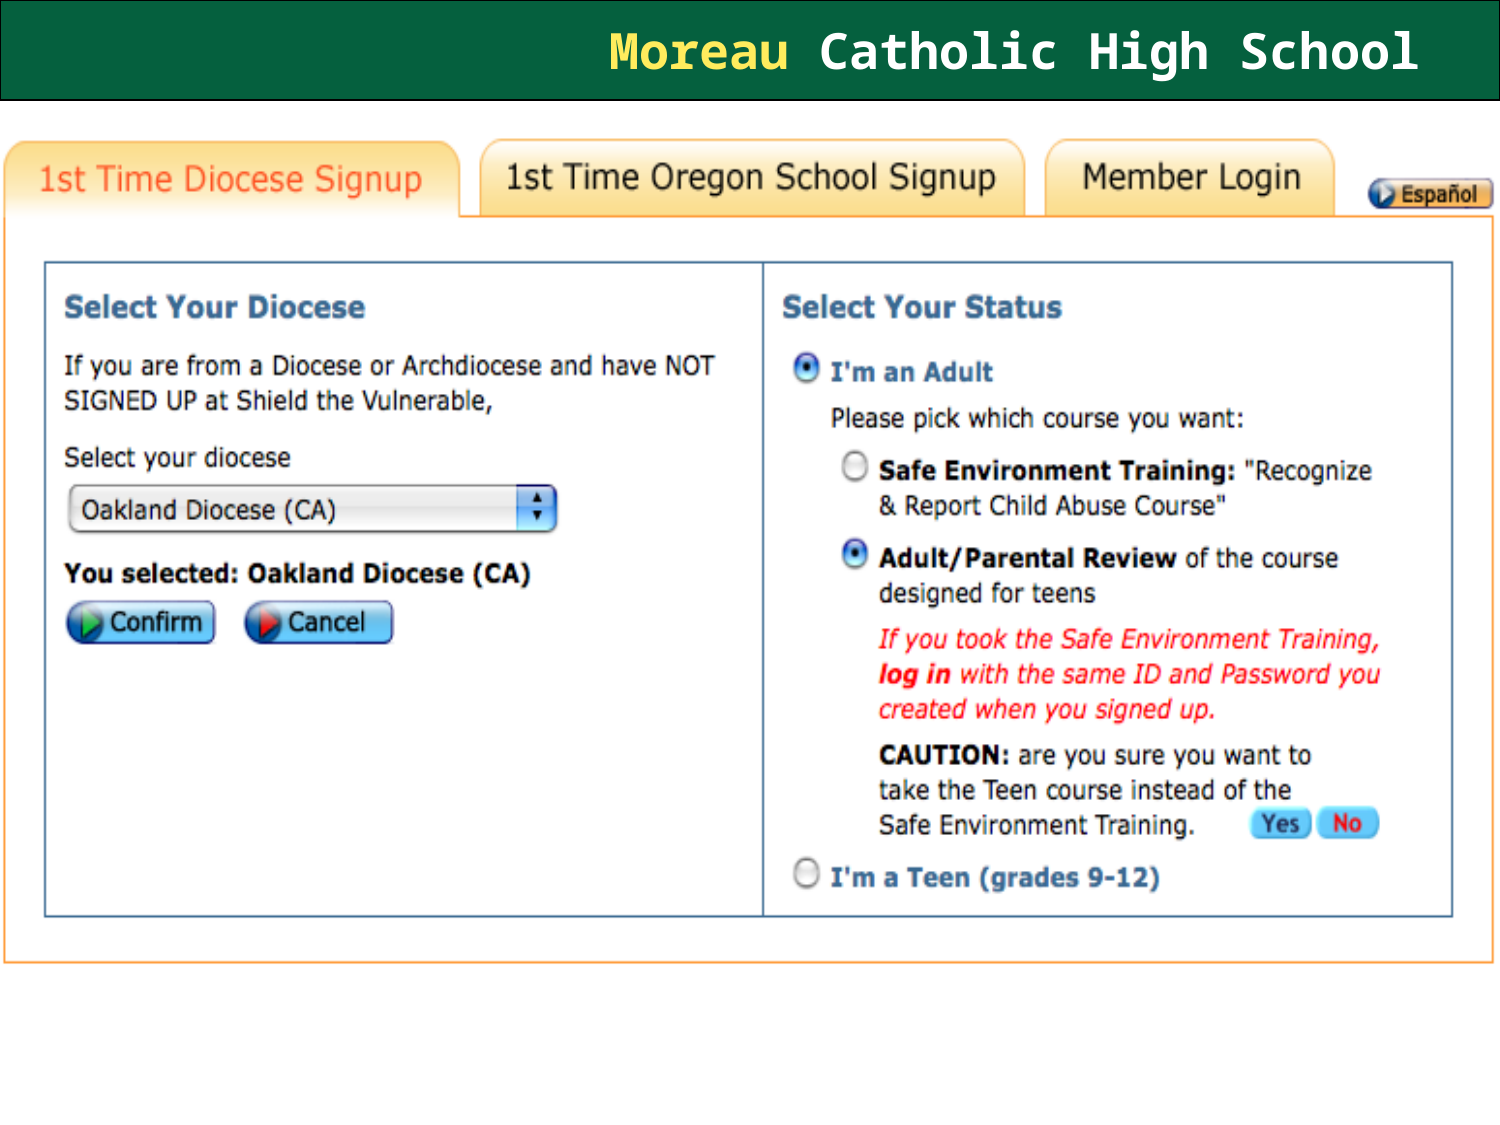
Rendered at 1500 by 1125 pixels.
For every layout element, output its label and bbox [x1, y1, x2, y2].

picture [0, 124, 1500, 976]
